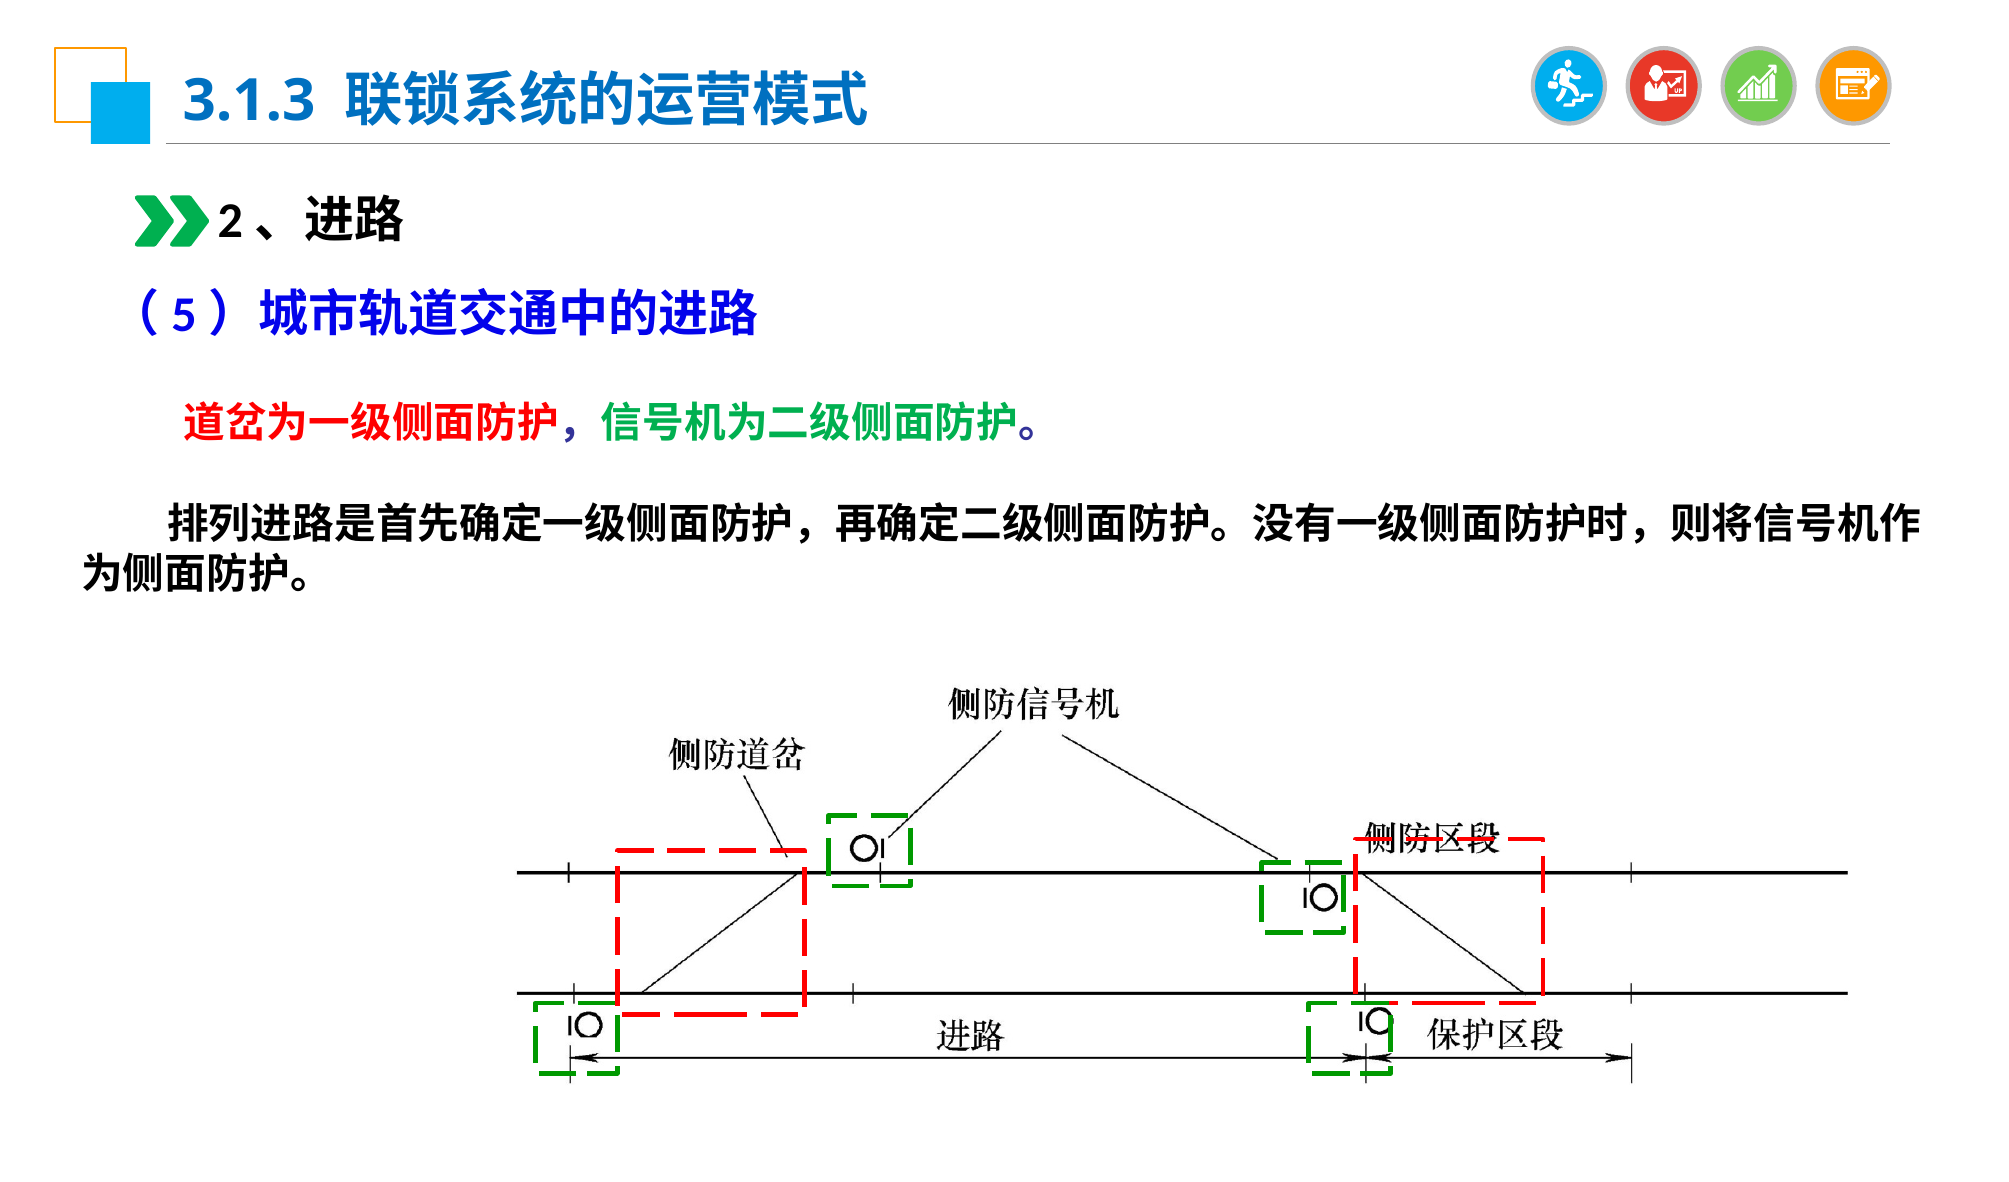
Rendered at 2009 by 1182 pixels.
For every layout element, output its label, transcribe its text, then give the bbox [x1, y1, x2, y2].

text_box （5）城市轨道交通中的进路 [94, 274, 774, 349]
text_box 道岔为一级侧面防护，信号机为二级侧面防护。 排列进路是首先确定一级侧面防护，再确定二级侧面防护。没有一级侧面防护时，则将信号机作为侧面防护。 [66, 379, 1942, 605]
picture [507, 663, 1860, 1107]
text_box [534, 815, 1391, 1074]
text_box 3.1.3 联锁系统的运营模式 [162, 51, 890, 142]
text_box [1396, 838, 1544, 1016]
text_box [136, 180, 416, 257]
